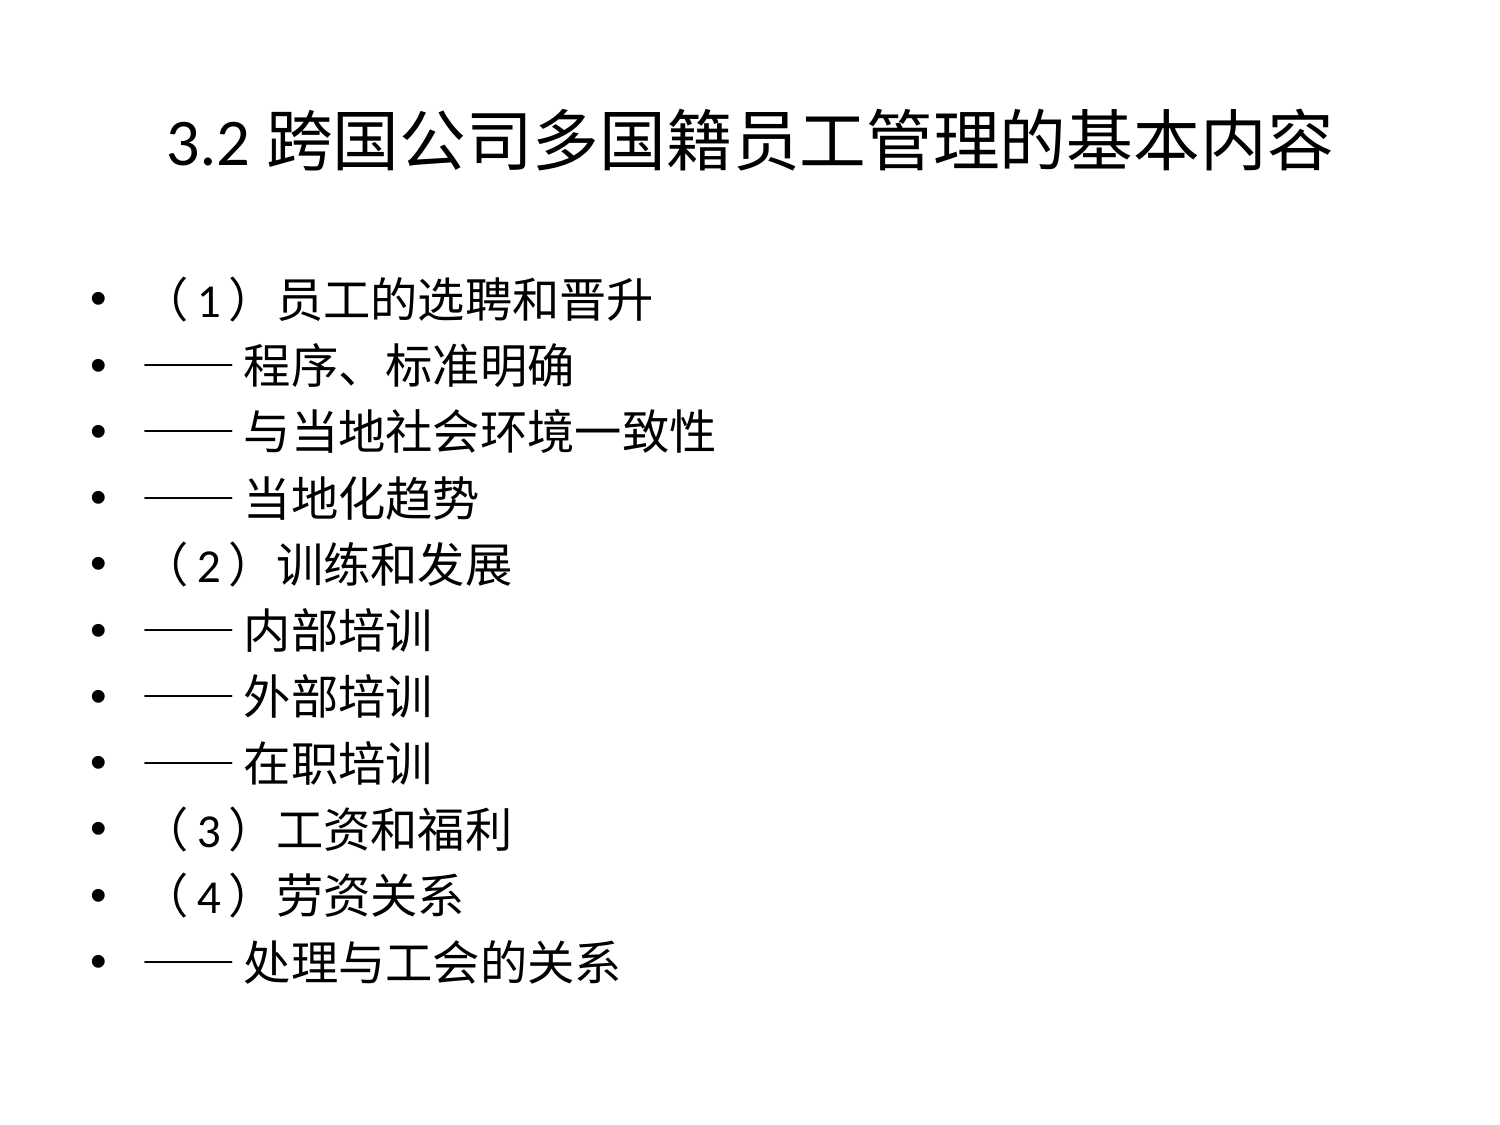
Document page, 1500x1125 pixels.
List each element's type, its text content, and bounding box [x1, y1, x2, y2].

title 3.2跨国公司多国籍员工管理的基本内容 [75, 45, 1425, 233]
list （1）员工的选聘和晋升 ——程序、标准明确 ——与当地社会环境一致性 ——当地化趋势 （2）训练和发展 ——内部培训 ——外部培训 ——在职培训 （3）工资和福利 （4）劳资关系 ——处理与工会的关系 [75, 262, 1425, 1005]
